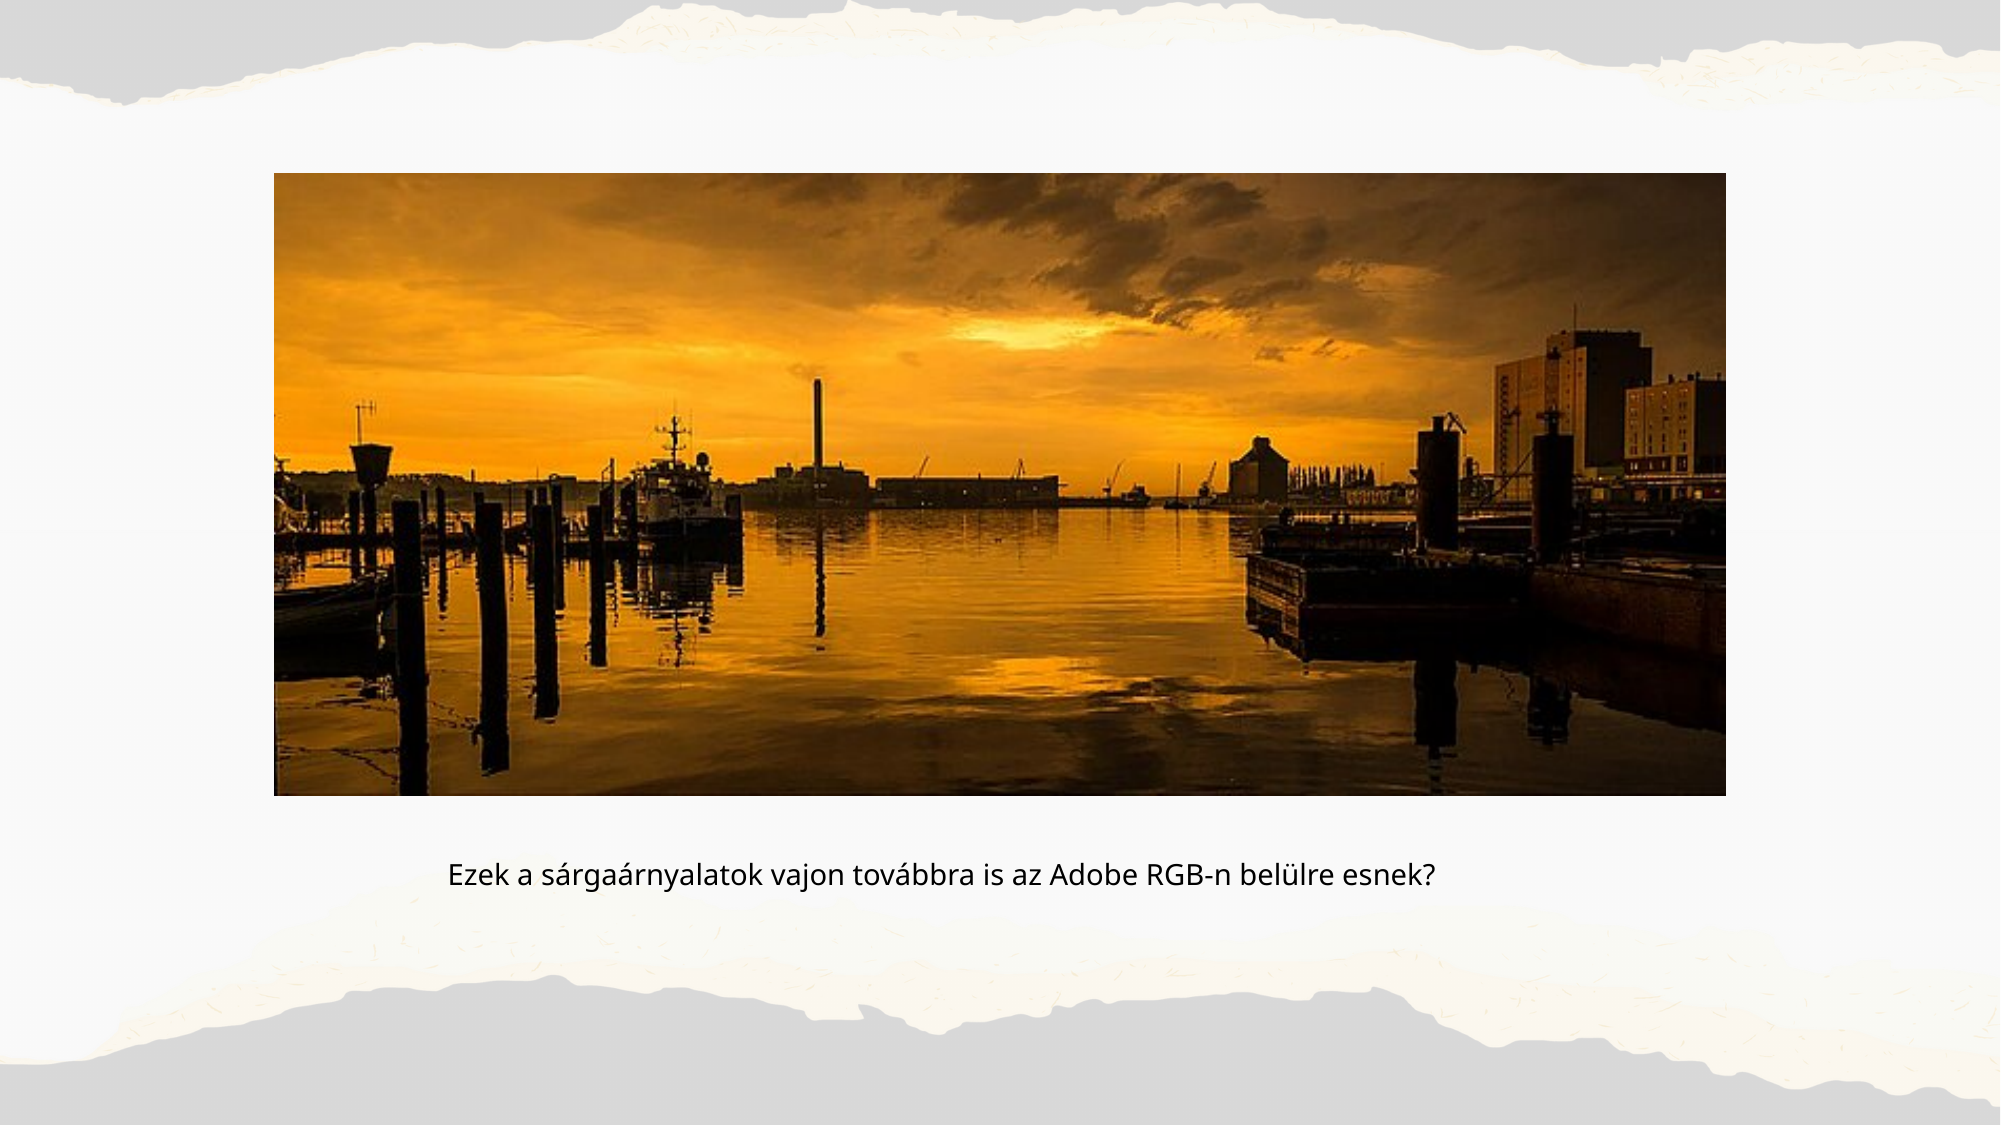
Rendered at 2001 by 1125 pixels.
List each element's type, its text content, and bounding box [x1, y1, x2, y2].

text_box Ezek a sárgaárnyalatok vajon továbbra is az Adobe RGB-n belülre esnek? [432, 848, 1567, 899]
picture [0, 0, 2001, 1125]
